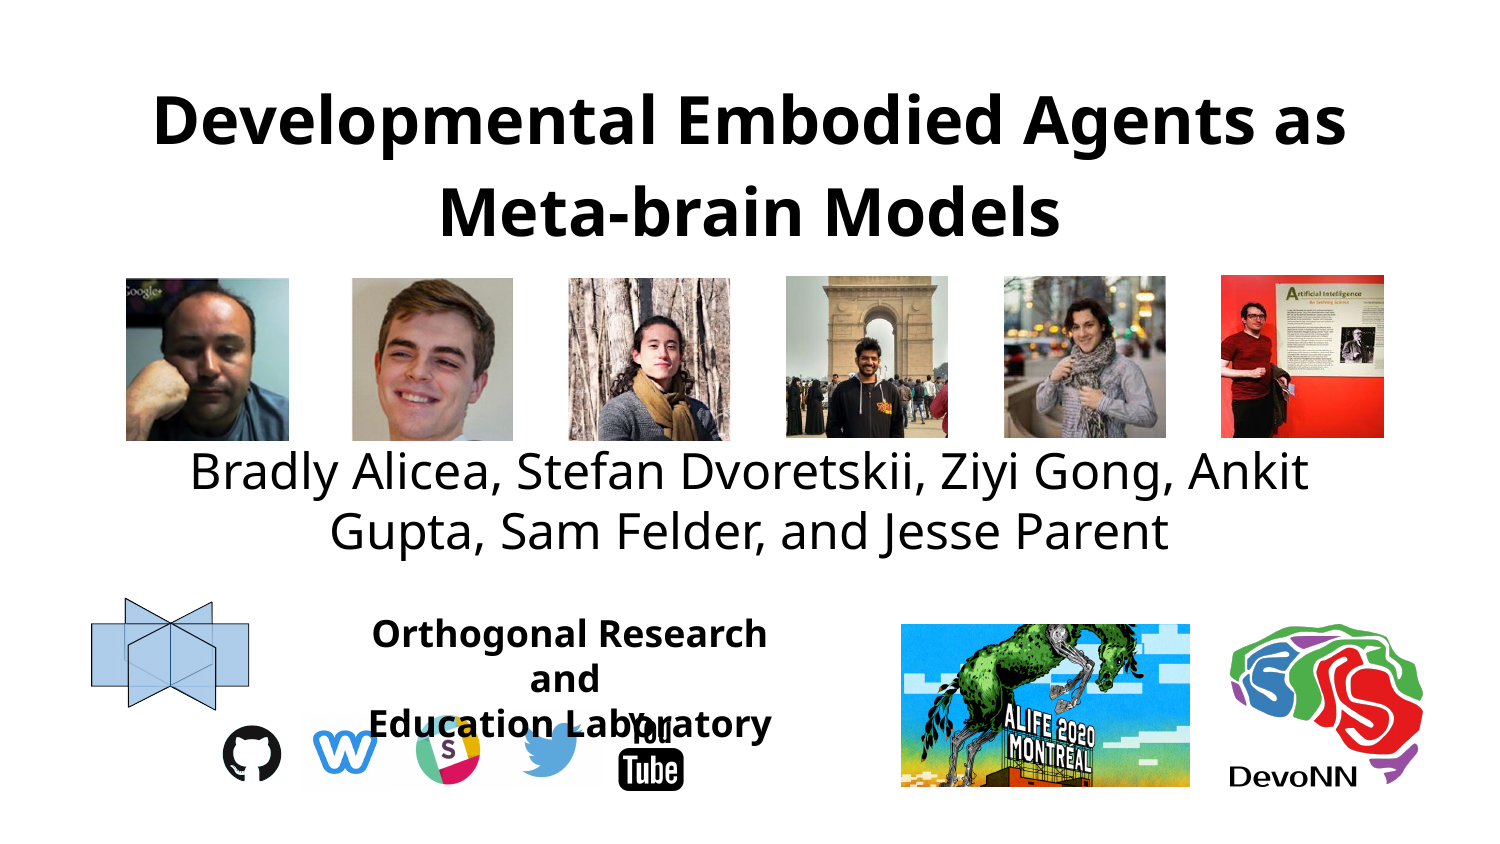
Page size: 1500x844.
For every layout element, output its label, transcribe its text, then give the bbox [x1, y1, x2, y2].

picture [930, 697, 941, 721]
text_box Bradly Alicea, Stefan Dvoretskii, Ziyi Gong, Ankit Gupta, Sam Felder, and Jesse Parent [89, 424, 1411, 587]
picture [301, 710, 603, 791]
picture [901, 624, 1190, 787]
picture [785, 275, 949, 438]
picture [1230, 624, 1423, 787]
picture [89, 596, 252, 713]
text_box Developmental Embodied Agents as Meta-brain Models [89, 51, 1411, 258]
picture [568, 278, 731, 441]
picture [213, 714, 291, 793]
picture [126, 278, 289, 441]
picture [1003, 275, 1166, 438]
text_box Orthogonal Research and Education Laboratory [334, 602, 807, 707]
picture [350, 278, 513, 441]
picture [612, 713, 690, 791]
picture [1221, 275, 1384, 439]
picture [1158, 664, 1190, 685]
